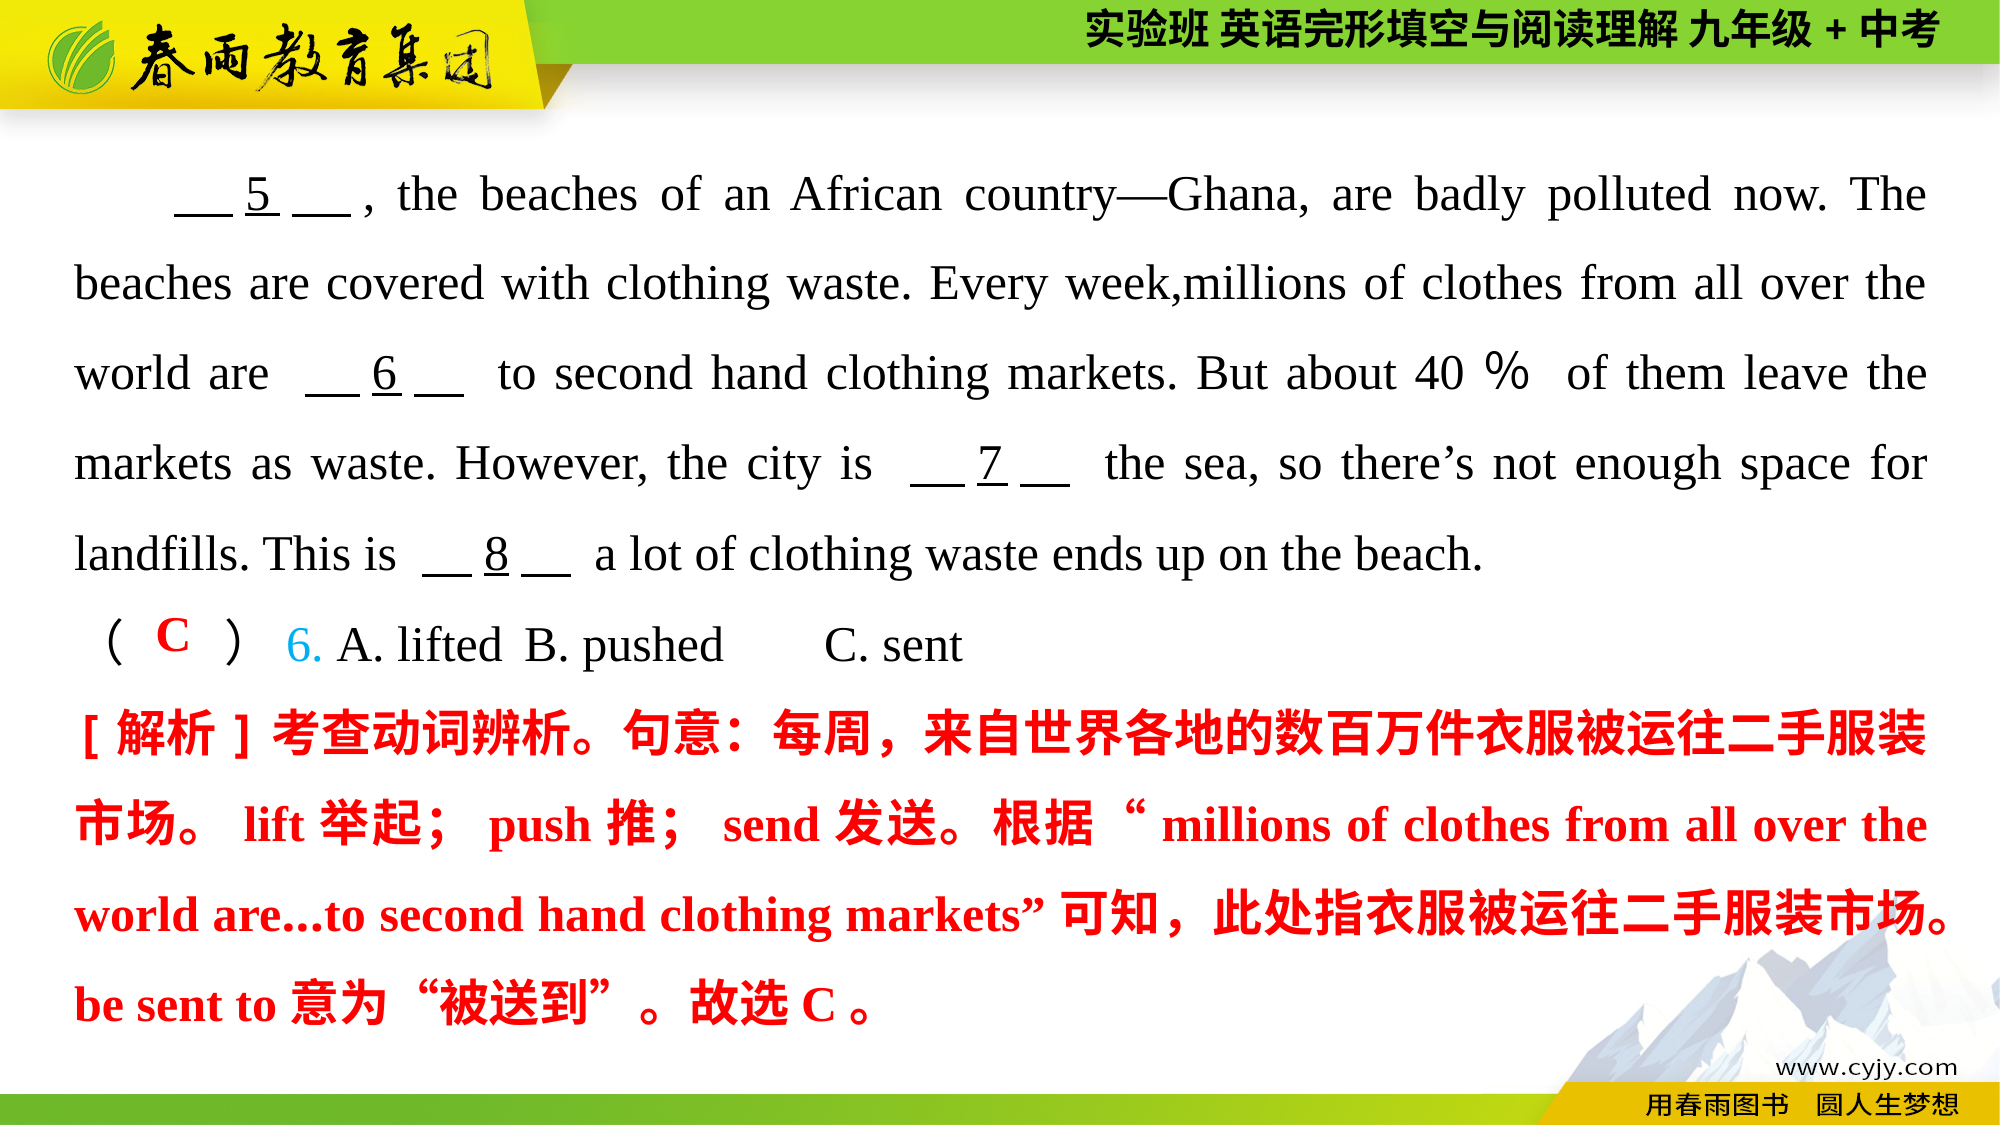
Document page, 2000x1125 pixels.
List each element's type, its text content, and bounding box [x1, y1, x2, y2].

text_box [解析]考查动词辨析。句意：每周，来自世界各地的数百万件衣服被运往二手服装市场。lift举起；push推；send发送。根据“millions of clothes from all over the world are...to second hand clothing markets”可知，此处指衣服被运往二手服装市场。be sent to意为“被送到”。故选C。 [59, 680, 1944, 1040]
list 5 , the beaches of an African country—Ghana, are badly polluted now. The beaches are covered with clothing waste. Every week,millions of clothes from all over the world are 6 to second hand clothing markets. But about 40％ of them leave the markets as waste. However, the city is 7 the sea, so there’s not enough space for landfills. This is 8 a lot of clothing waste ends up on the beach. [59, 122, 1944, 592]
text_box （ ）6. A. lifted B. pushed C. sent [59, 592, 1944, 680]
text_box C [140, 593, 207, 669]
picture [0, 0, 2000, 1125]
